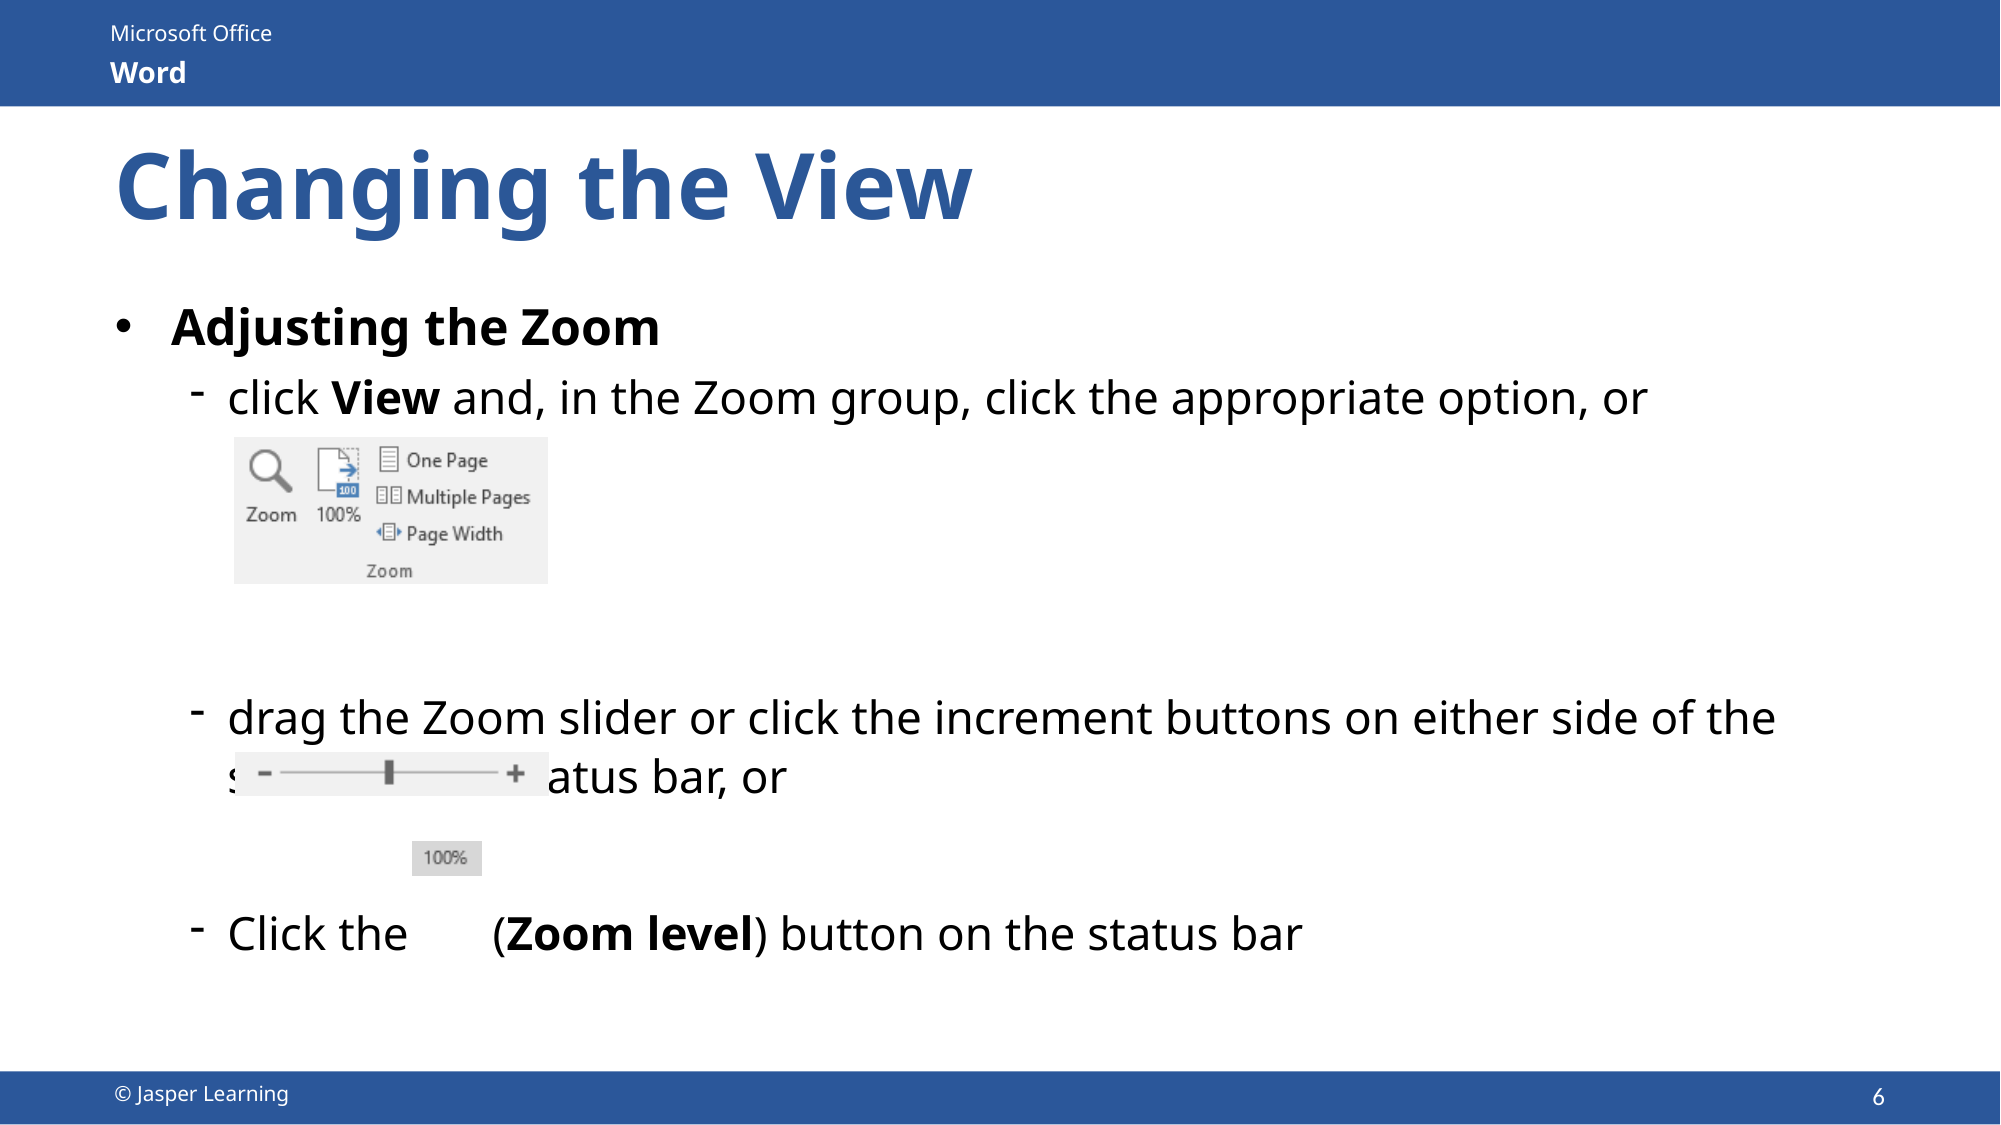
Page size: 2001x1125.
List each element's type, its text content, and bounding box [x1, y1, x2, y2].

picture [234, 437, 548, 585]
list Adjusting the Zoom click View and, in the Zoom group, click the appropriate option, or drag the Zoom slider or click the increment buttons on either side of the slider on the status bar, or Click the (Zoom level) button on the status bar [99, 283, 1900, 1026]
slide_number 6 [1433, 1065, 1900, 1125]
title Changing the View [99, 118, 1866, 248]
picture [235, 752, 550, 796]
picture [412, 841, 482, 876]
footer © Jasper Learning [99, 1074, 775, 1116]
